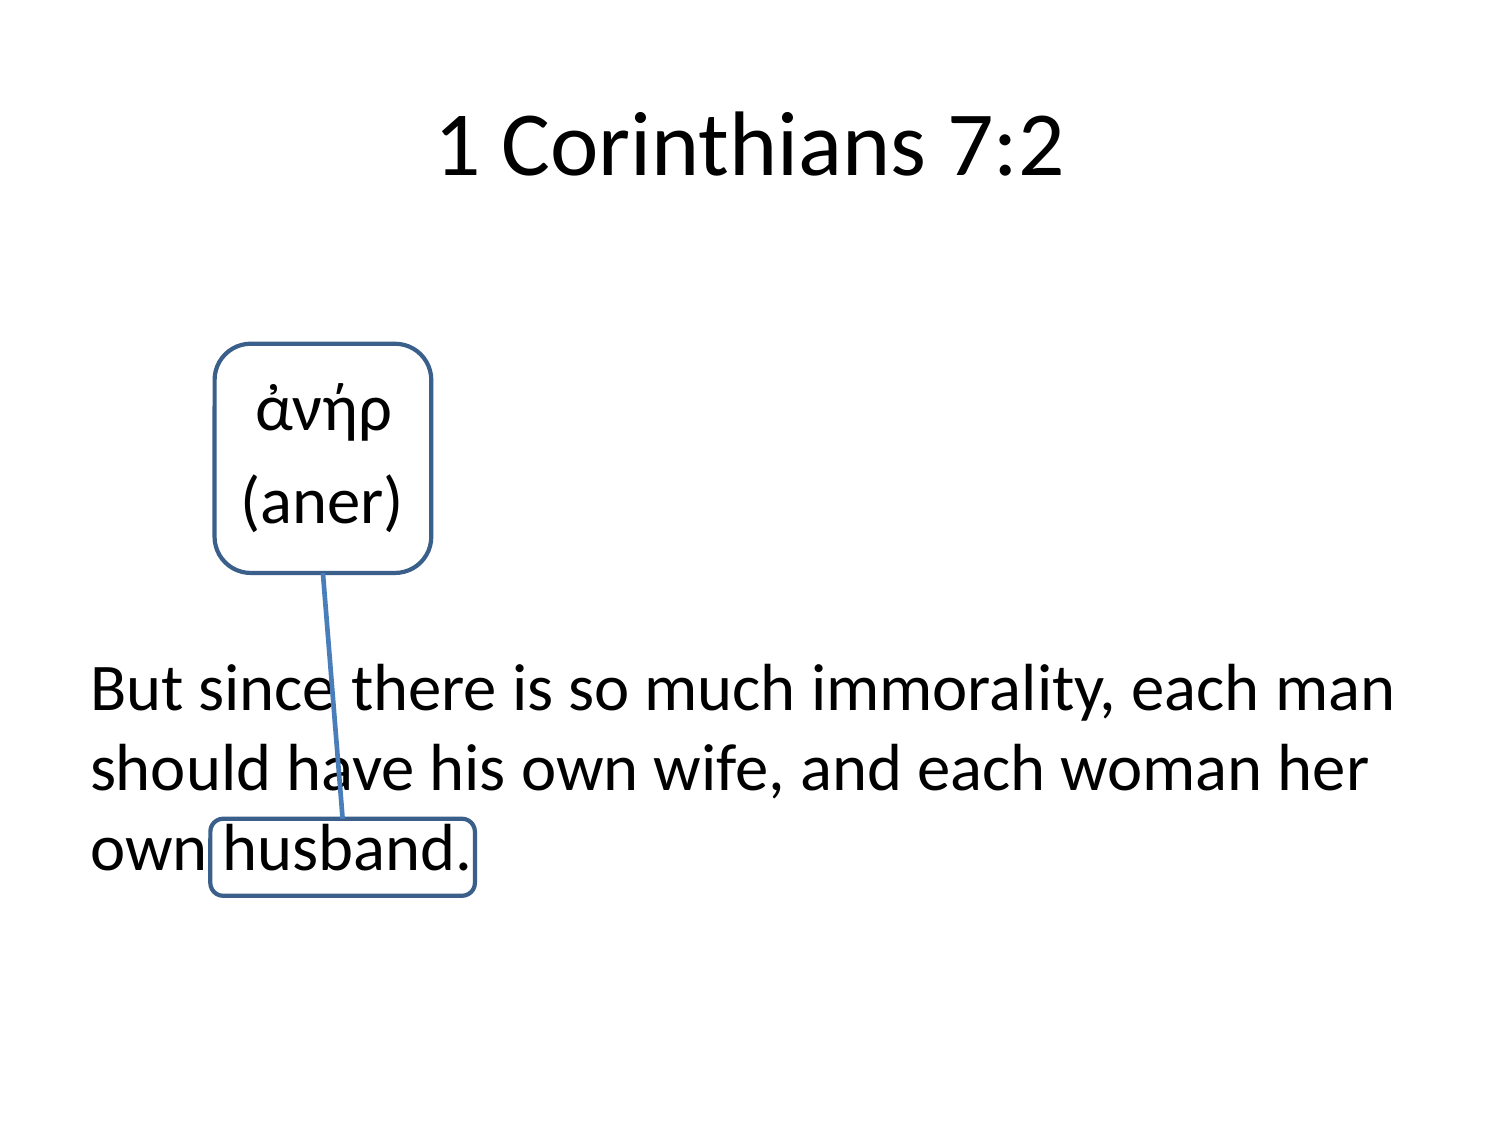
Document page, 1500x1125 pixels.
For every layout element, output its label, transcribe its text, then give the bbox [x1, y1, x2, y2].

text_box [322, 572, 343, 819]
text_box [208, 816, 478, 898]
list ἀνήρ (aner) But since there is so much immorality, each man should have his own wife, and each woman her own husband. [75, 262, 1425, 1005]
title 1 Corinthians 7:2 [75, 45, 1425, 233]
text_box [212, 341, 434, 576]
